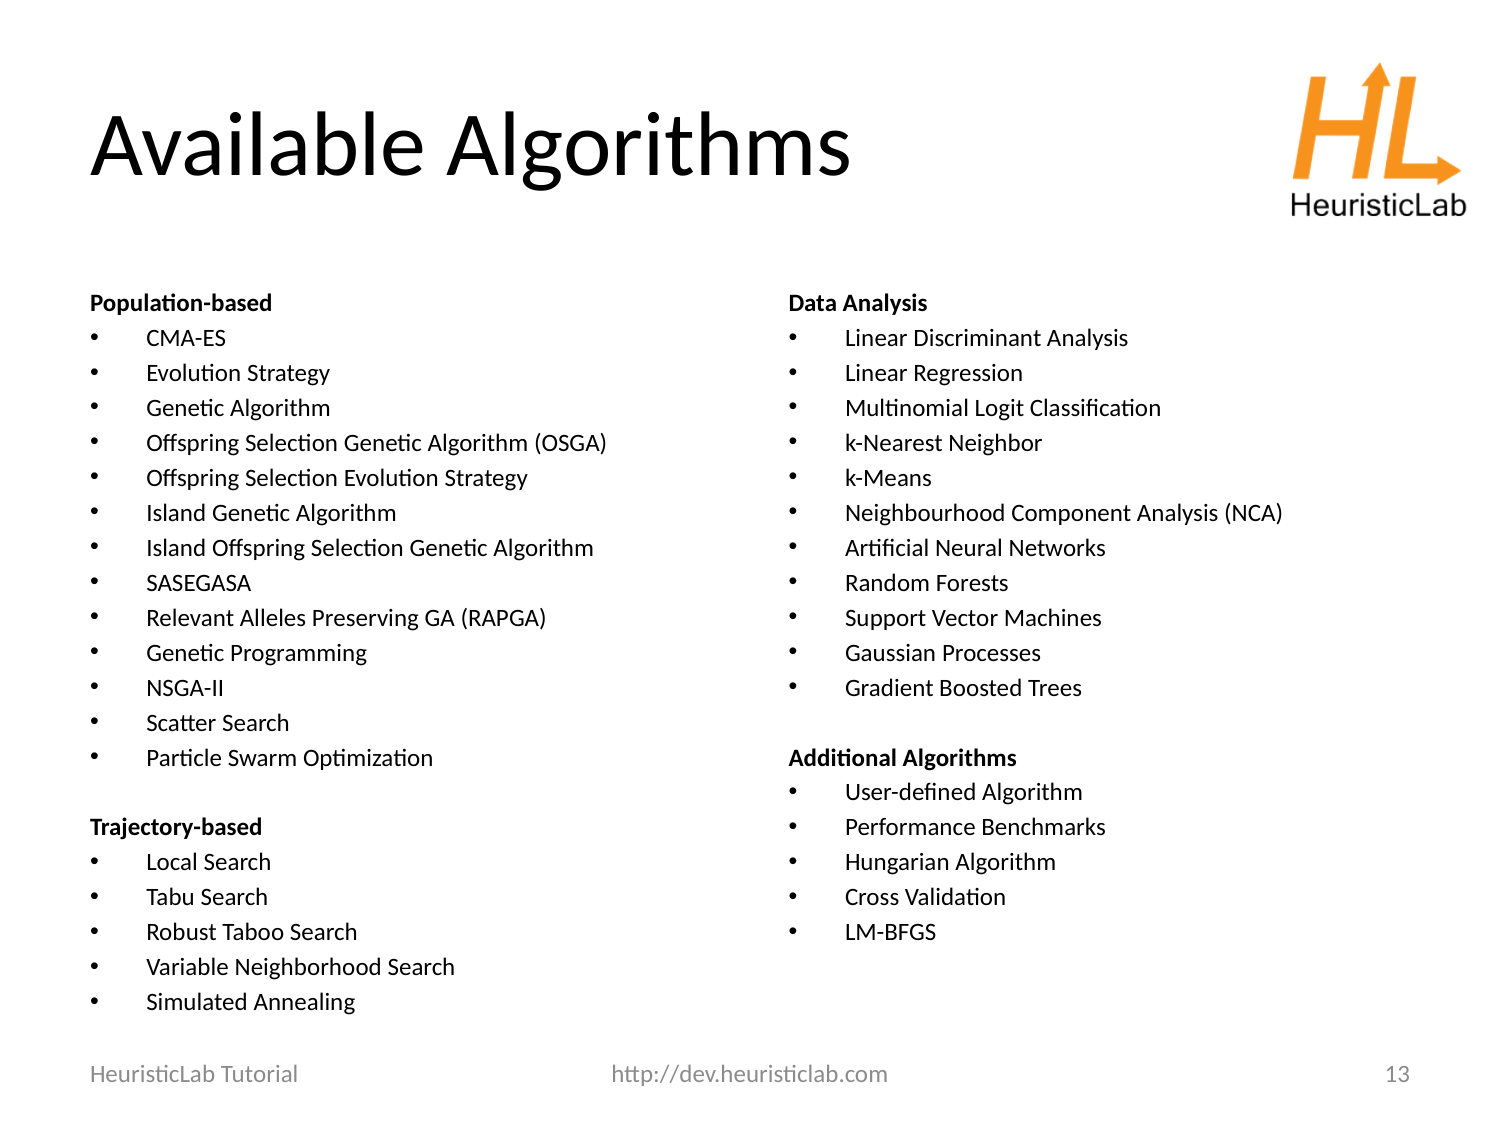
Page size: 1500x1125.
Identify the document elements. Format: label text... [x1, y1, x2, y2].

slide_number HeuristicLab Tutorial [75, 1042, 425, 1103]
slide_number 13 [1074, 1047, 1425, 1103]
list Data Analysis Linear Discriminant Analysis Linear Regression Multinomial Logit Classification k-Nearest Neighbor k-Means Neighbourhood Component Analysis (NCA) Artificial Neural Networks Random Forests Support Vector Machines Gaussian Processes Gradient Boosted Trees Additional Algorithms User-defined Algorithm Performance Benchmarks Hungarian Algorithm Cross Validation LM-BFGS [773, 278, 1437, 1047]
title Available Algorithms [75, 45, 1282, 233]
picture [1281, 27, 1474, 244]
footer http://dev.heuristiclab.com [512, 1042, 988, 1103]
list Population-based CMA-ES Evolution Strategy Genetic Algorithm Offspring Selection Genetic Algorithm (OSGA) Offspring Selection Evolution Strategy Island Genetic Algorithm Island Offspring Selection Genetic Algorithm SASEGASA Relevant Alleles Preserving GA (RAPGA) Genetic Programming NSGA-II Scatter Search Particle Swarm Optimization Trajectory-based Local Search Tabu Search Robust Taboo Search Variable Neighborhood Search Simulated Annealing [75, 278, 738, 1047]
